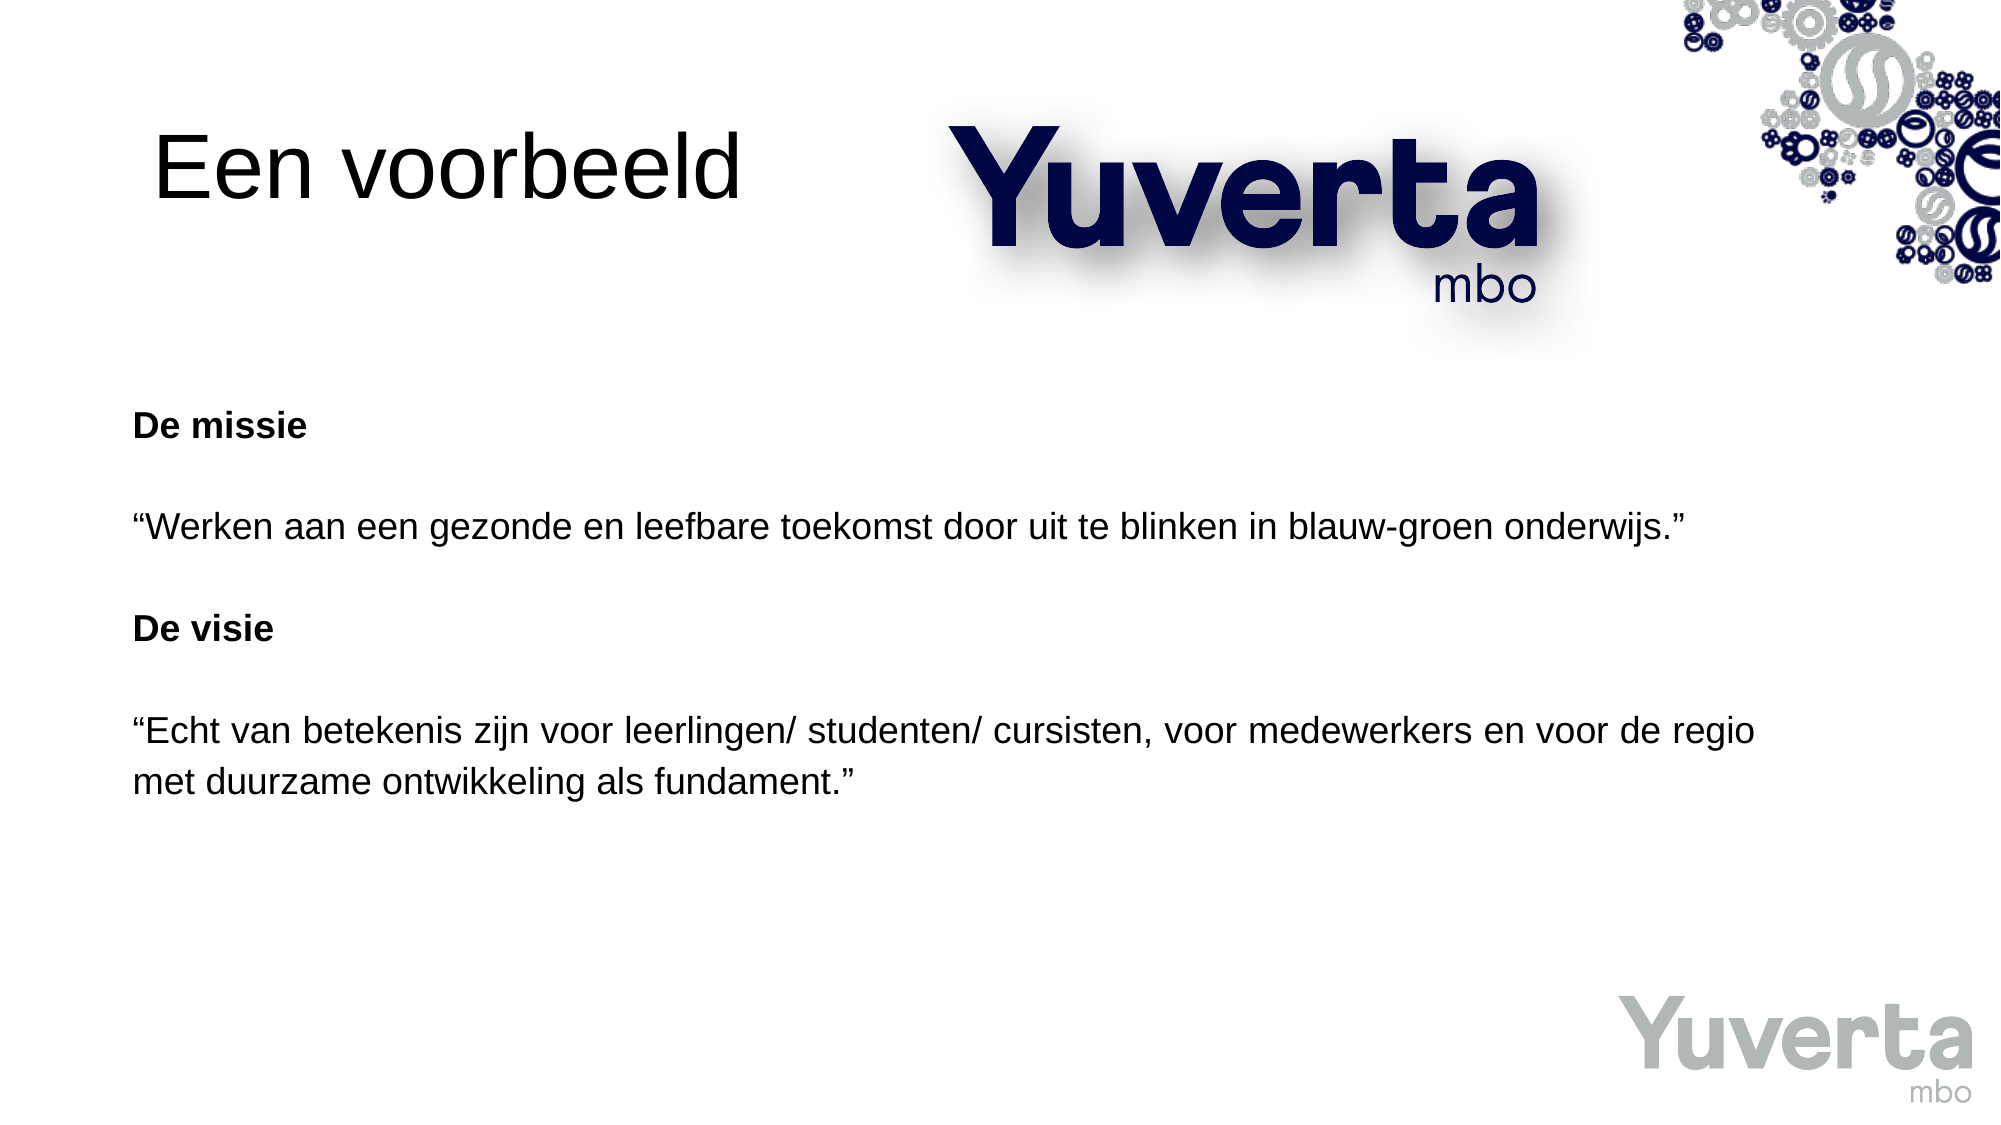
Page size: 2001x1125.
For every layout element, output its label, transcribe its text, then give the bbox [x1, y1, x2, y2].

text_box De missie “Werken aan een gezonde en leefbare toekomst door uit te blinken in blauw-groen onderwijs.” De visie “Echt van betekenis zijn voor leerlingen/ studenten/ cursisten, voor medewerkers en voor de regio met duurzame ontwikkeling als fundament.” [117, 386, 1771, 810]
title Een voorbeeld [137, 59, 1863, 278]
picture [0, 0, 2000, 1125]
